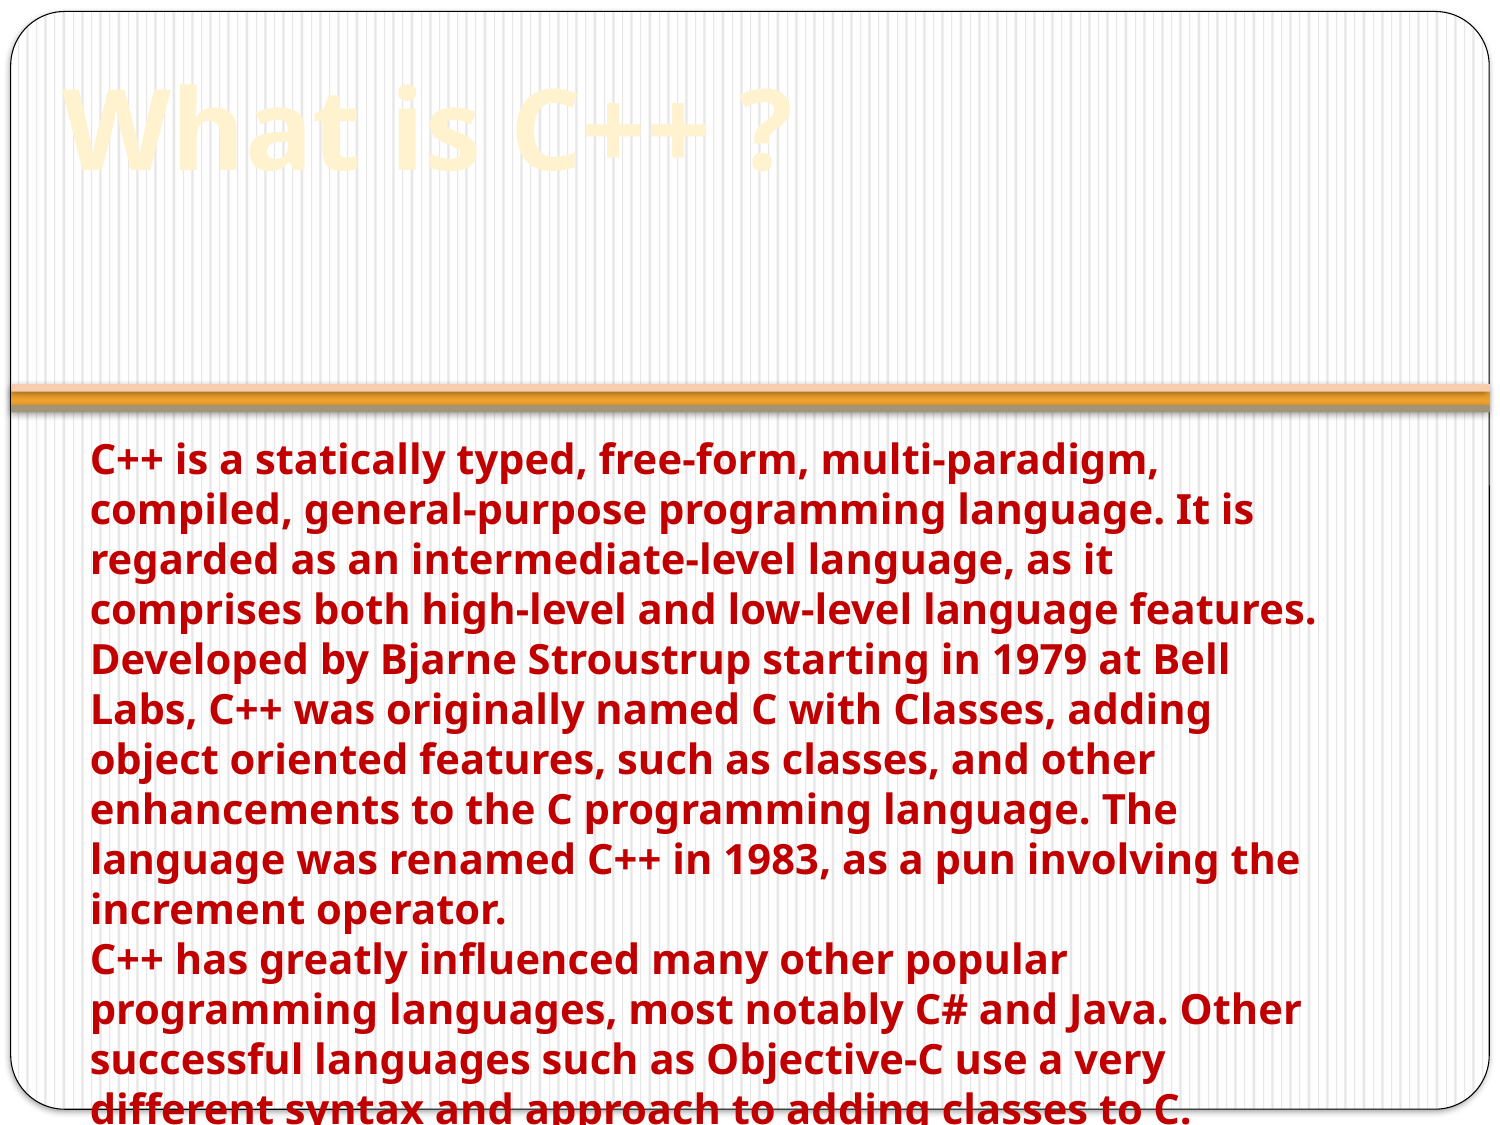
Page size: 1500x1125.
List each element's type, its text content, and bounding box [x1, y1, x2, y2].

text_box What is C++ ? [47, 49, 809, 200]
list C++ is a statically typed, free-form, multi-paradigm, compiled, general-purpose programming language. It is regarded as an intermediate-level language, as it comprises both high-level and low-level language features. Developed by Bjarne Stroustrup starting in 1979 at Bell Labs, C++ was originally named C with Classes, adding object oriented features, such as classes, and other enhancements to the C programming language. The language was renamed C++ in 1983, as a pun involving the increment operator. C++ has greatly influenced many other popular programming languages, most notably C# and Java. Other successful languages such as Objective-C use a very different syntax and approach to adding classes to C. [75, 425, 1350, 645]
